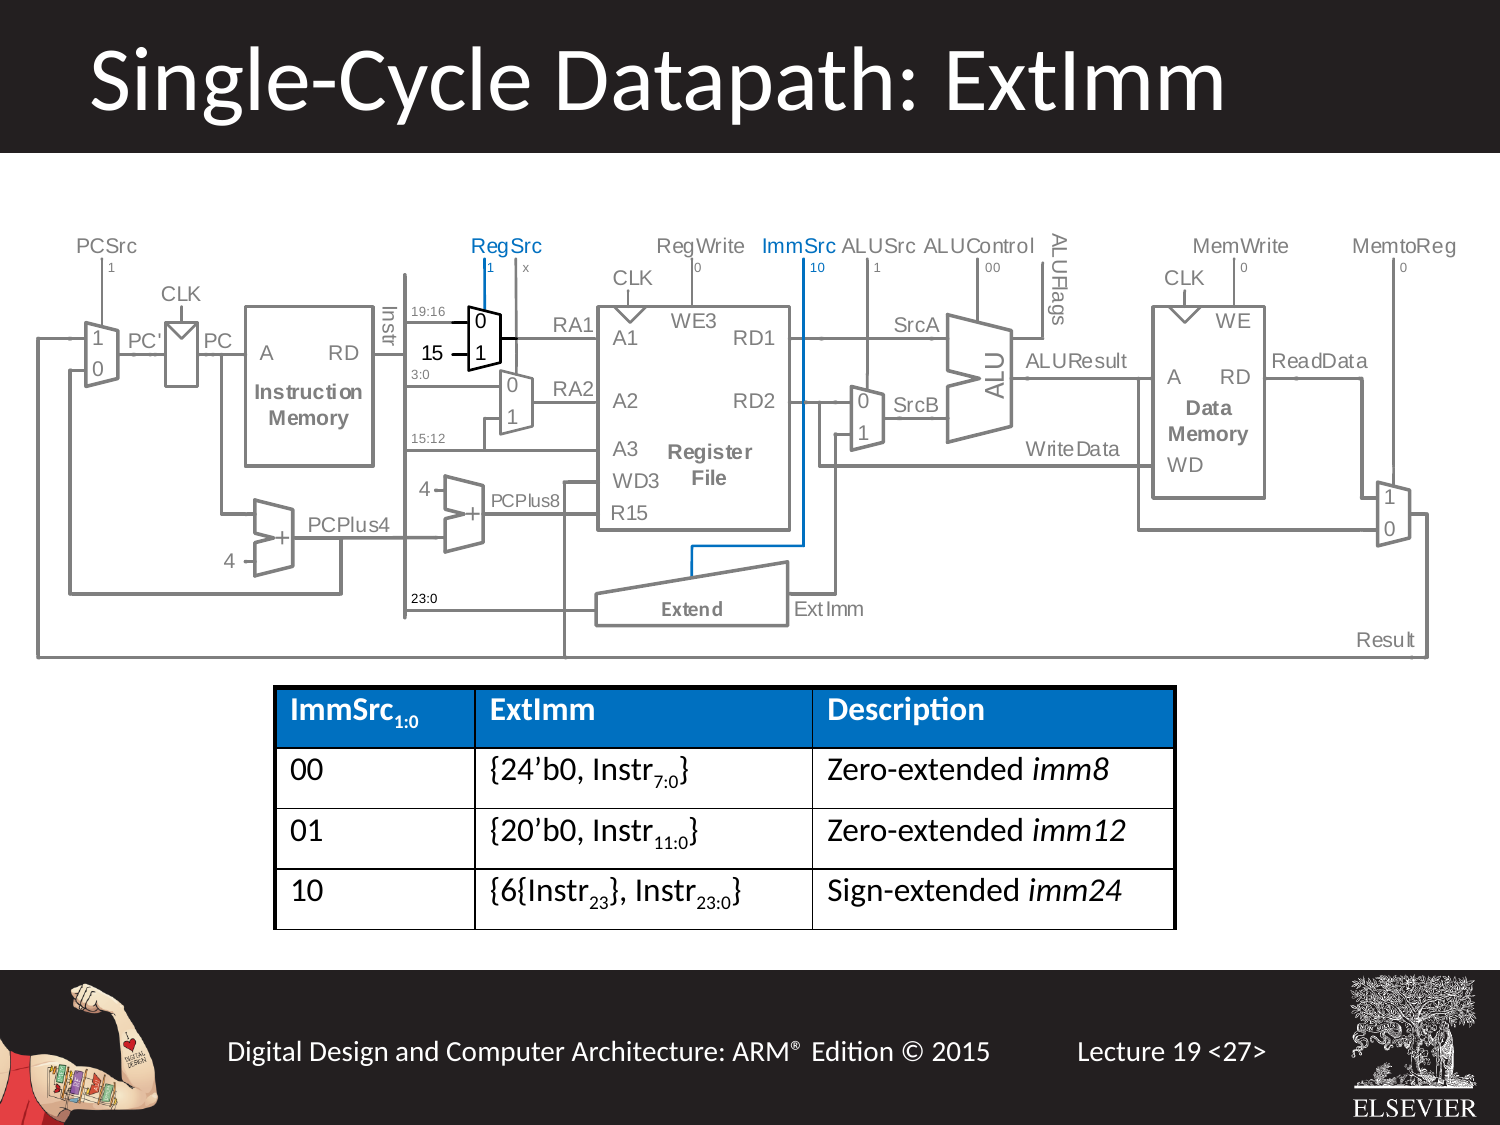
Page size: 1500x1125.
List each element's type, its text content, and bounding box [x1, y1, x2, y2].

table_header Description [813, 690, 1173, 747]
table_cell {6{Instr23}, Instr23:0} [476, 870, 812, 929]
text_box Single-Cycle Datapath: ExtImm [75, 11, 1375, 136]
table_cell Sign-extended imm24 [813, 870, 1173, 929]
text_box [31, 199, 1468, 663]
table_cell {20’b0, Instr11:0} [476, 809, 812, 868]
table_cell Zero-extended imm8 [813, 749, 1173, 808]
table_cell 01 [277, 809, 474, 868]
picture [0, 979, 163, 1125]
table_cell 00 [277, 749, 474, 808]
table_header ImmSrc1:0 [277, 690, 474, 747]
picture [1350, 974, 1477, 1117]
table_cell Zero-extended imm12 [813, 809, 1173, 868]
table_cell {24’b0, Instr7:0} [476, 749, 812, 808]
table_cell 10 [277, 870, 474, 929]
table_header ExtImm [476, 690, 812, 747]
